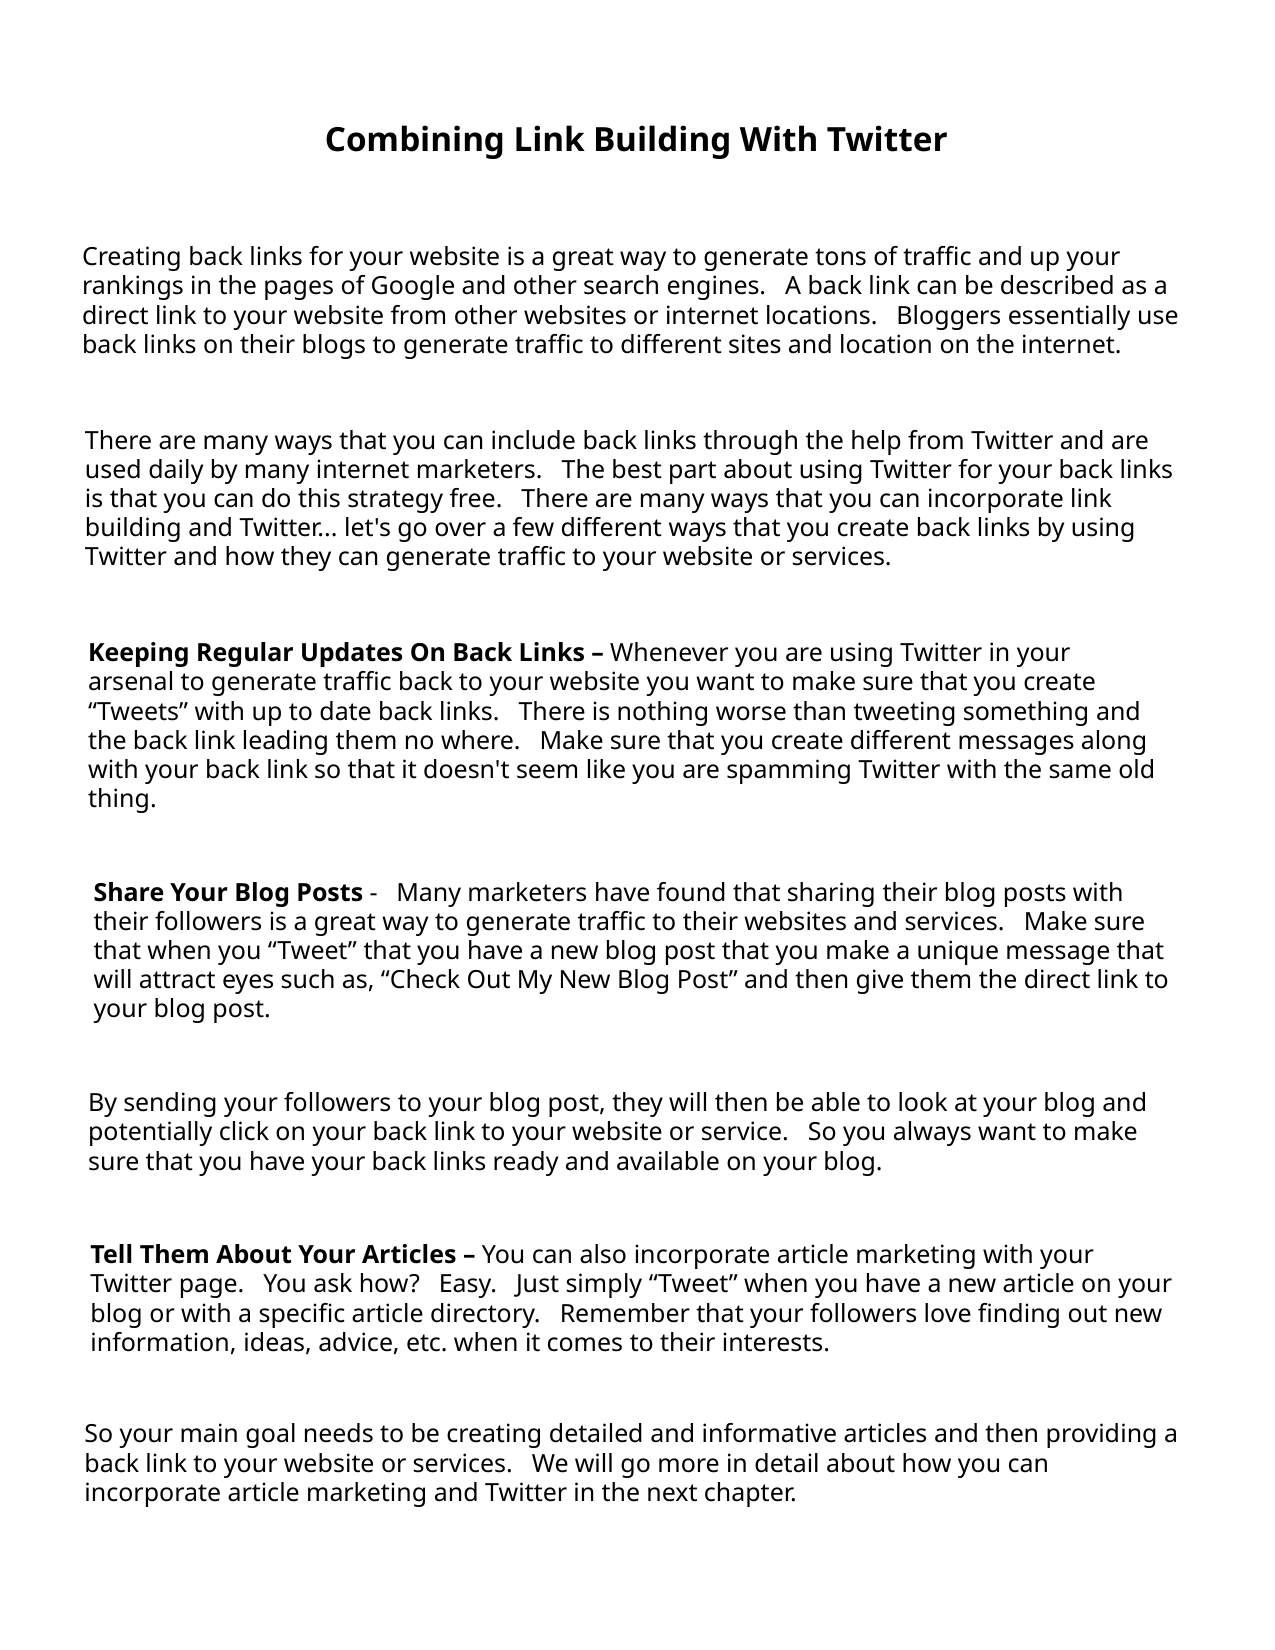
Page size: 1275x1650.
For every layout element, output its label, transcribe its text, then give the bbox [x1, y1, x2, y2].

text_box Tell Them About Your Articles – You can also incorporate article marketing with your Twitter page. You ask how? Easy. Just simply “Tweet” when you have a new article on your blog or with a specific article directory. Remember that your followers love finding out new information, ideas, advice, etc. when it comes to their interests. [90, 1239, 1172, 1364]
text_box Creating back links for your website is a great way to generate tons of traffic and up your rankings in the pages of Google and other search engines. A back link can be described as a direct link to your website from other websites or internet locations. Bloggers essentially use back links on their blogs to generate traffic to different sites and location on the internet. [82, 241, 1179, 366]
text_box Keeping Regular Updates On Back Links – Whenever you are using Twitter in your arsenal to generate traffic back to your website you want to make sure that you create “Tweets” with up to date back links. There is nothing worse than tweeting something and the back link leading them no where. Make sure that you create different messages along with your back link so that it doesn't seem like you are spamming Twitter with the same old thing. [88, 637, 1156, 820]
text_box Share Your Blog Posts - Many marketers have found that sharing their blog posts with their followers is a great way to generate traffic to their websites and services. Make sure that when you “Tweet” that you have a new blog post that you make a unique message that will attract eyes such as, “Check Out My New Blog Post” and then give them the direct link to your blog post. [93, 877, 1169, 1031]
text_box By sending your followers to your blog post, they will then be able to look at your blog and potentially click on your back link to your website or service. So you always want to make sure that you have your back links ready and available on your blog. [88, 1087, 1148, 1183]
text_box There are many ways that you can include back links through the help from Twitter and are used daily by many internet marketers. The best part about using Twitter for your back links is that you can do this strategy free. There are many ways that you can incorporate link building and Twitter... let's go over a few different ways that you create back links by using Twitter and how they can generate traffic to your website or services. [85, 425, 1174, 579]
text_box Combining Link Building With Twitter [324, 118, 949, 166]
text_box So your main goal needs to be creating detailed and informative articles and then providing a back link to your website or services. We will go more in detail about how you can incorporate article marketing and Twitter in the next chapter. [84, 1418, 1179, 1514]
